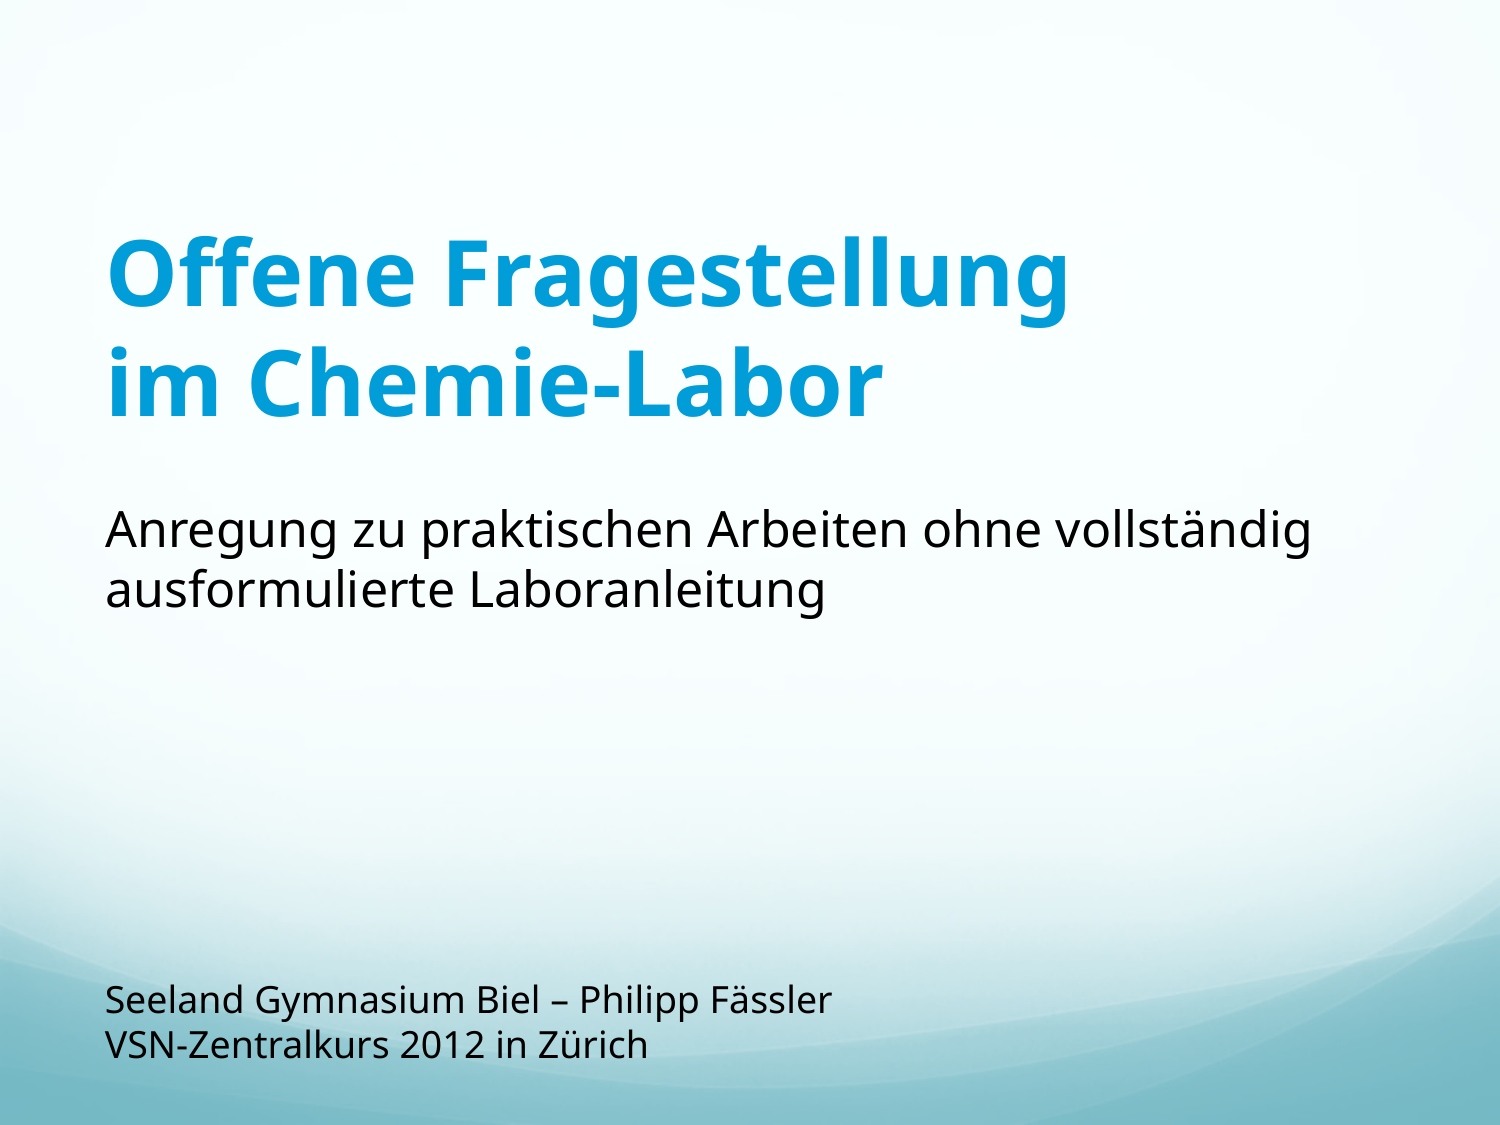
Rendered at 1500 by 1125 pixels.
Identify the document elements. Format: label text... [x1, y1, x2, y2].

list Anregung zu praktischen Arbeiten ohne vollständig ausformulierte Laboranleitung [90, 489, 1412, 736]
text_box Seeland Gymnasium Biel – Philipp Fässler VSN-Zentralkurs 2012 in Zürich [90, 968, 1366, 1074]
title Offene Fragestellung im Chemie-Labor [90, 219, 1412, 443]
